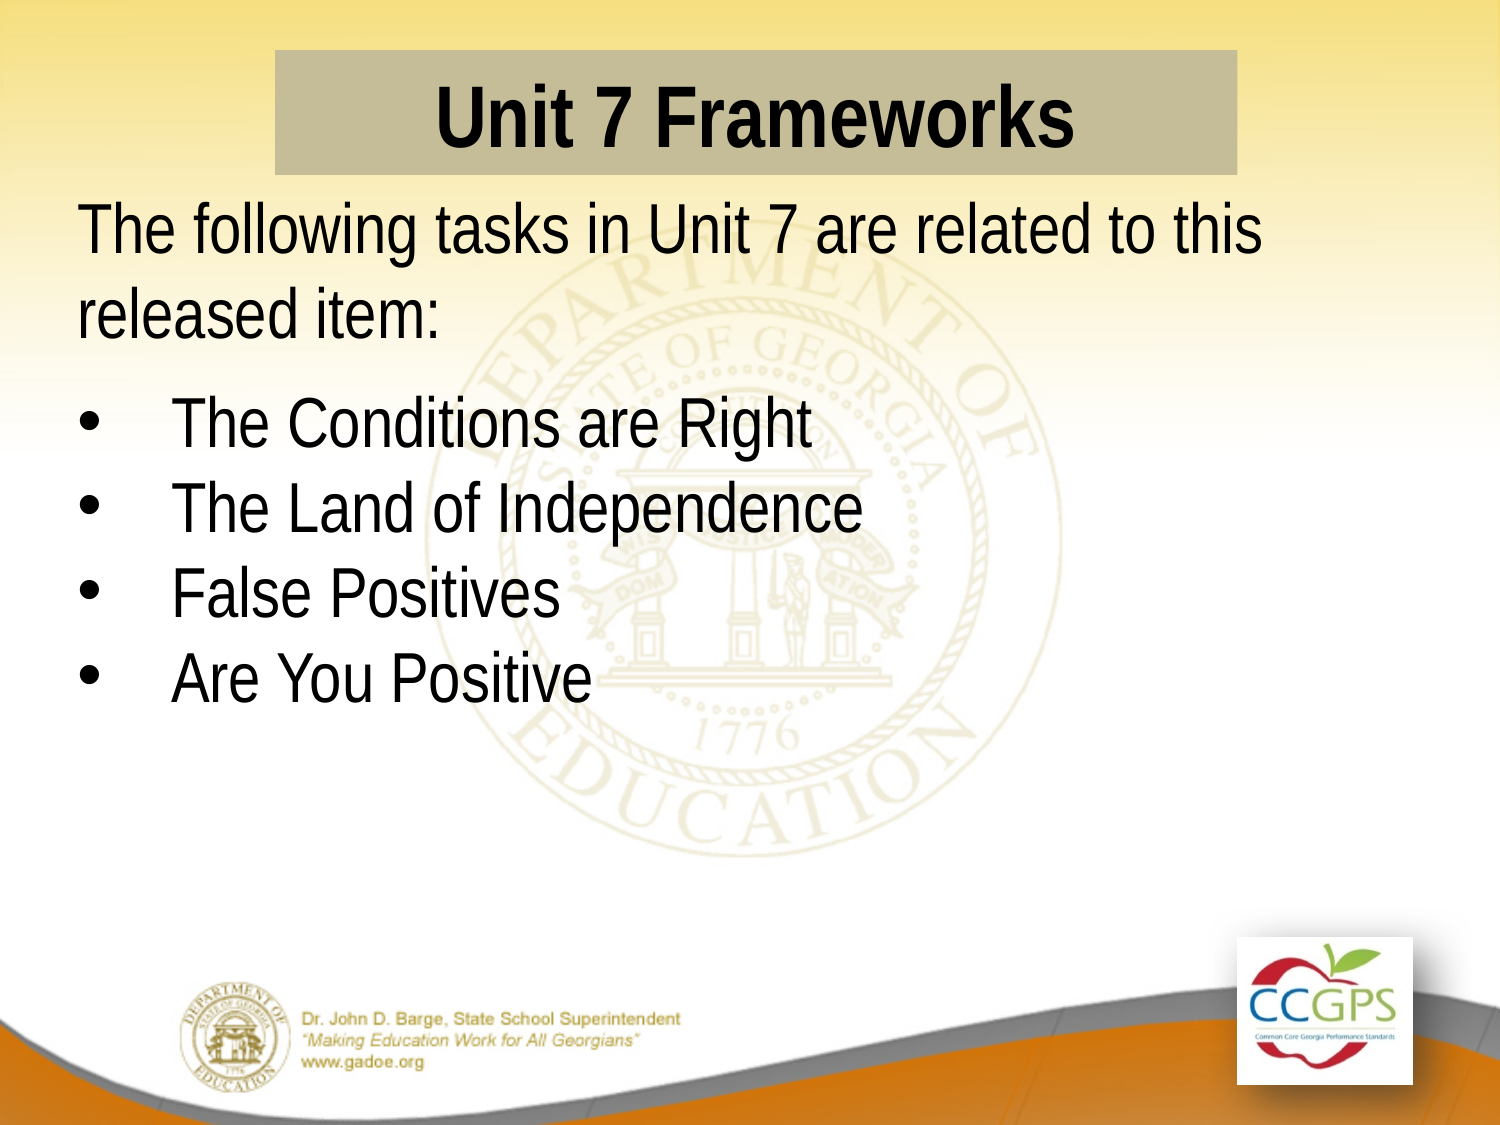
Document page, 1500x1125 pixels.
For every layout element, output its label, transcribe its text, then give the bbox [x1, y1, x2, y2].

title Unit 7 Frameworks [274, 49, 1238, 174]
picture [0, 0, 1500, 1125]
text_box The following tasks in Unit 7 are related to this released item: The Conditions are Right The Land of Independence False Positives Are You Positive [62, 174, 1475, 810]
